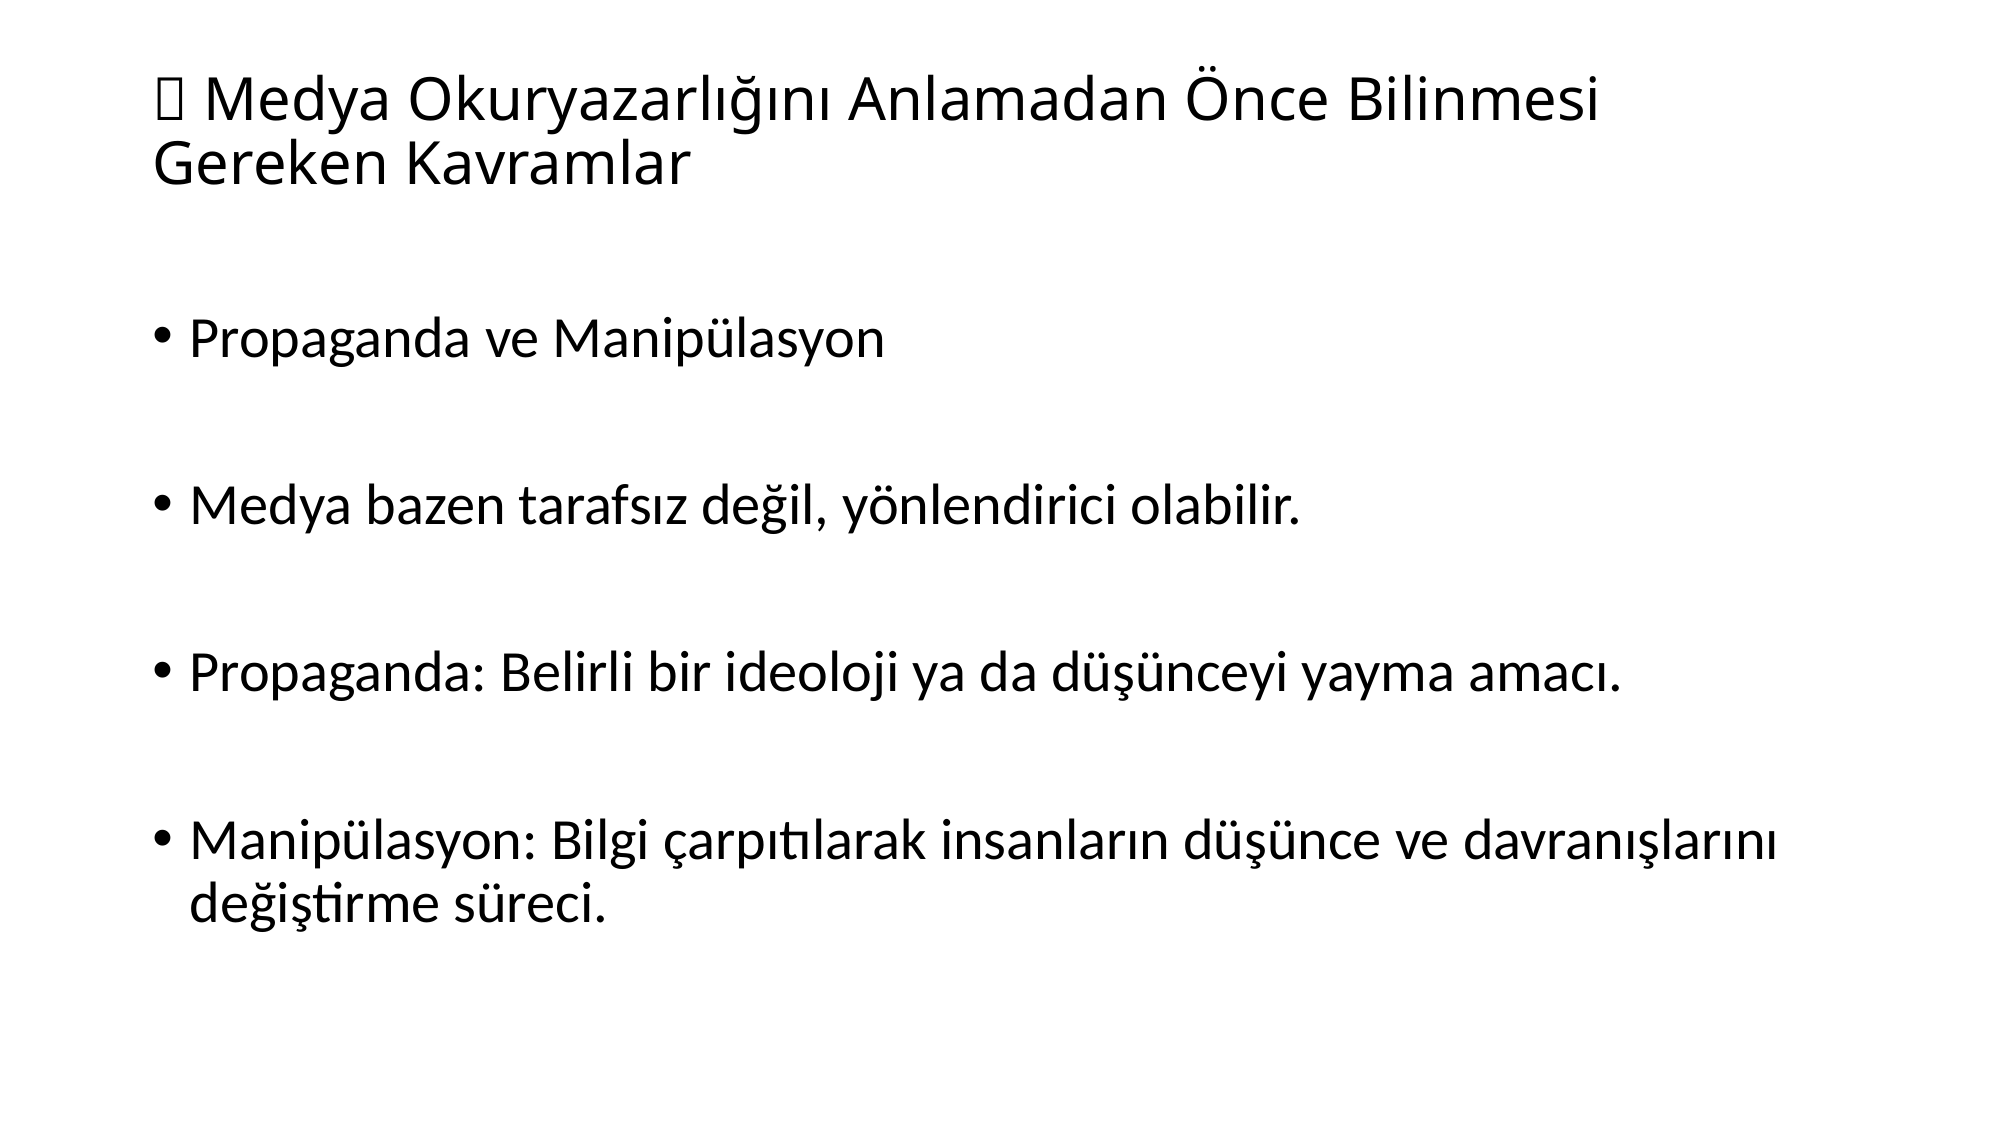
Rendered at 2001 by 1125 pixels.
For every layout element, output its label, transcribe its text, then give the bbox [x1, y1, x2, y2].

list Propaganda ve Manipülasyon Medya bazen tarafsız değil, yönlendirici olabilir. Propaganda: Belirli bir ideoloji ya da düşünceyi yayma amacı. Manipülasyon: Bilgi çarpıtılarak insanların düşünce ve davranışlarını değiştirme süreci. [137, 299, 1863, 1014]
title 📌 Medya Okuryazarlığını Anlamadan Önce Bilinmesi Gereken Kavramlar [137, 59, 1863, 278]
